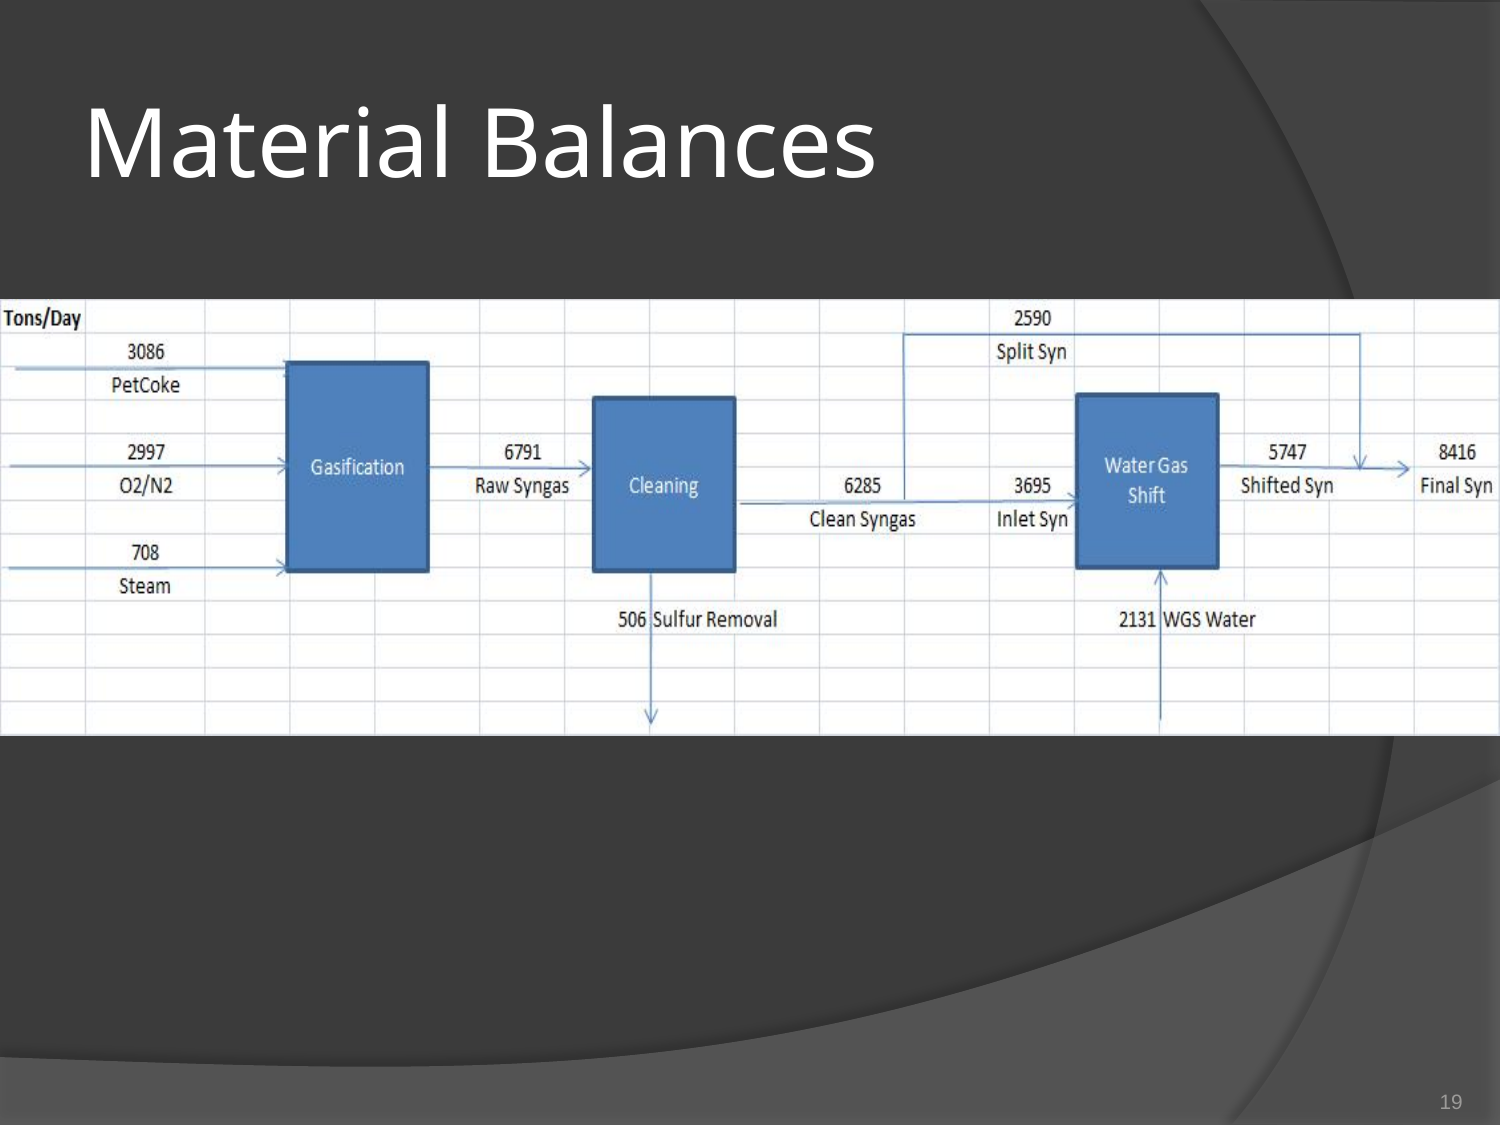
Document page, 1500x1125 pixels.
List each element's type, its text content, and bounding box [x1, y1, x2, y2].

picture [0, 299, 1500, 736]
slide_number 19 [1337, 1053, 1463, 1114]
title Material Balances [75, 45, 1300, 233]
